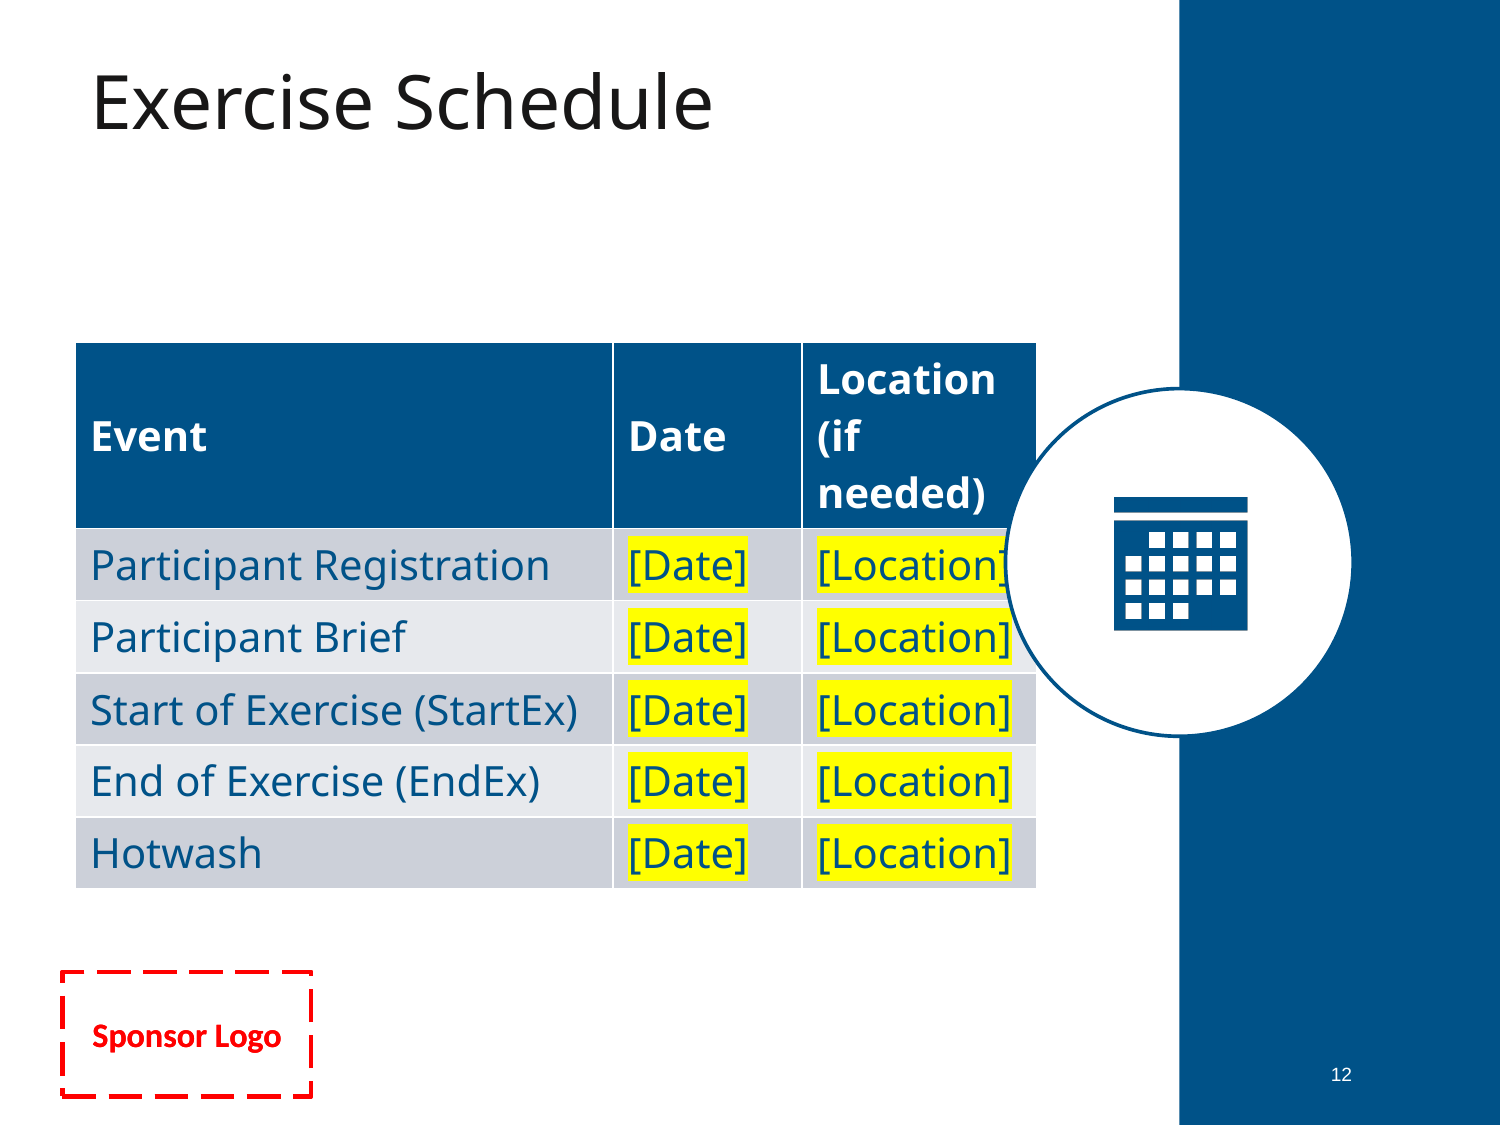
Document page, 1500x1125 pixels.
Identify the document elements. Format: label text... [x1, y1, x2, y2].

table_header Date [614, 343, 801, 528]
table_cell [Location] [803, 674, 1036, 744]
text_box [1177, 0, 1500, 1125]
table_cell [Date] [614, 674, 801, 744]
table_cell [Date] [614, 529, 801, 600]
table_header Event [76, 343, 612, 528]
title Exercise Schedule [75, 18, 995, 182]
table_cell [Location] [803, 818, 1036, 888]
table_header Location (if needed) [803, 343, 1036, 528]
table_cell [Date] [614, 601, 801, 672]
table_cell [Location] [803, 746, 1036, 816]
table_cell [Location] [803, 529, 1007, 600]
table_cell Participant Brief [76, 601, 612, 672]
picture [1086, 469, 1275, 658]
table_cell Start of Exercise (StartEx) [76, 674, 612, 744]
text_box [1003, 386, 1356, 739]
table_cell [Date] [614, 818, 801, 888]
table_cell [Date] [614, 746, 801, 816]
table_cell [Location] [803, 601, 1036, 672]
table_cell Hotwash [76, 818, 612, 888]
table_cell Participant Registration [76, 529, 612, 600]
slide_number 12 [1242, 1052, 1368, 1098]
table_cell End of Exercise (EndEx) [76, 746, 612, 816]
